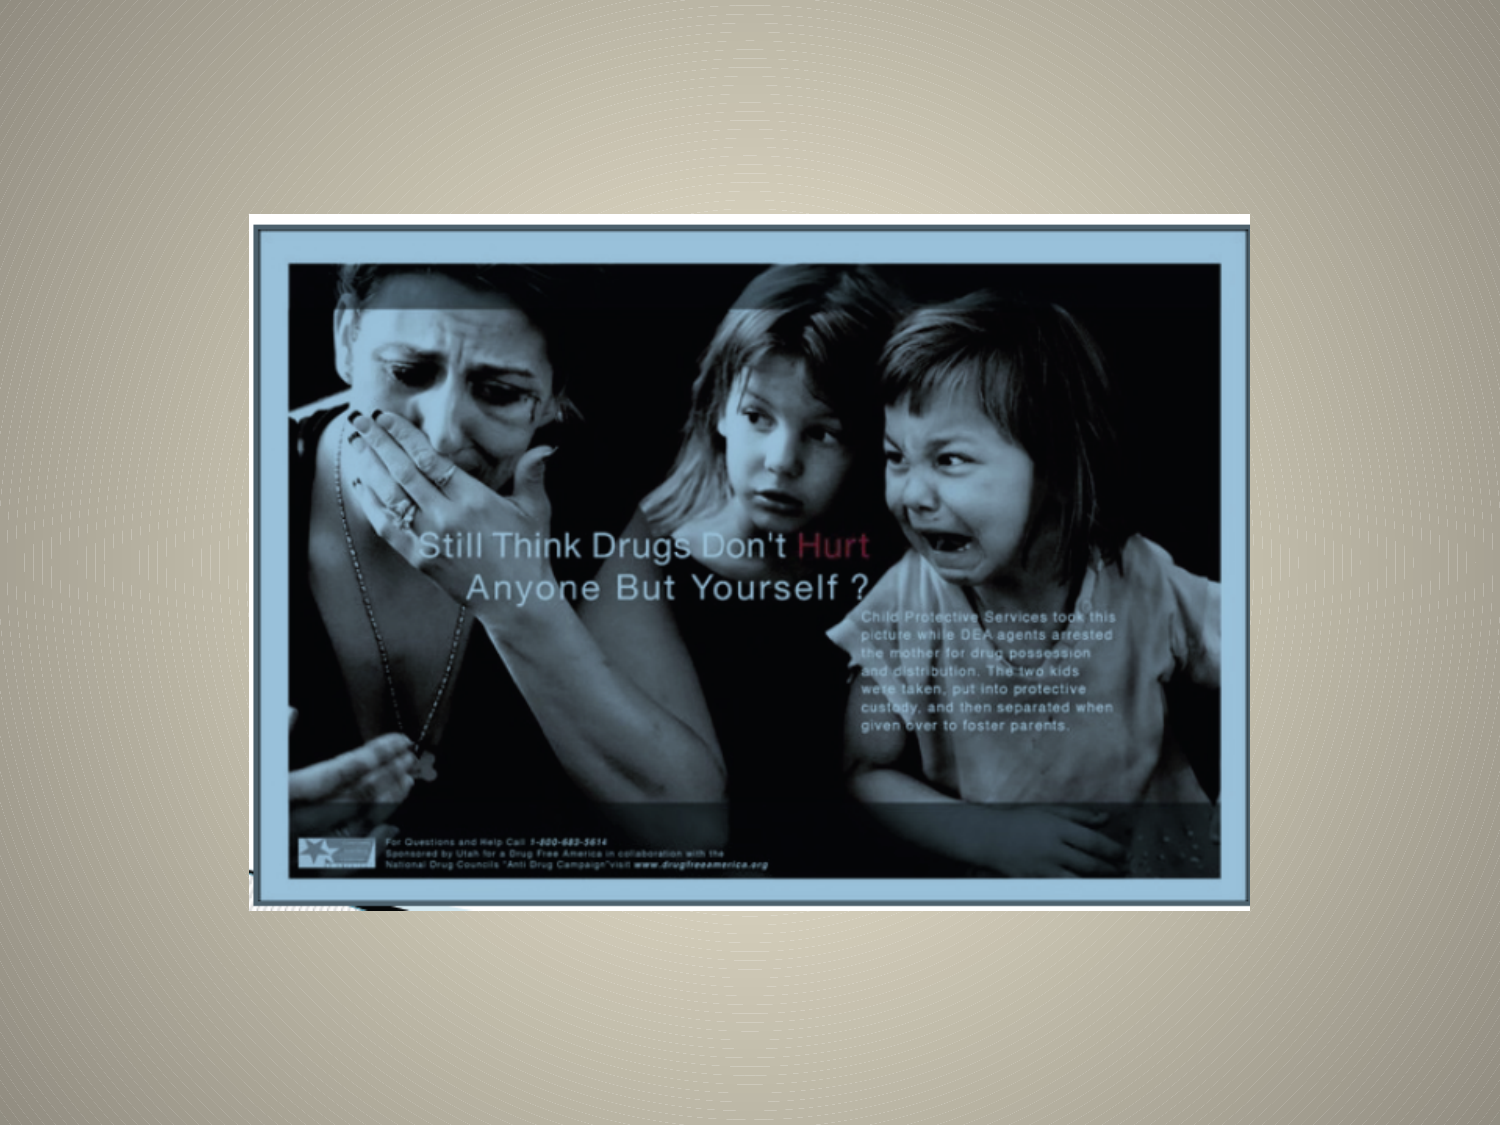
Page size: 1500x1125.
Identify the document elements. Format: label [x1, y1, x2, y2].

picture [249, 214, 1251, 911]
